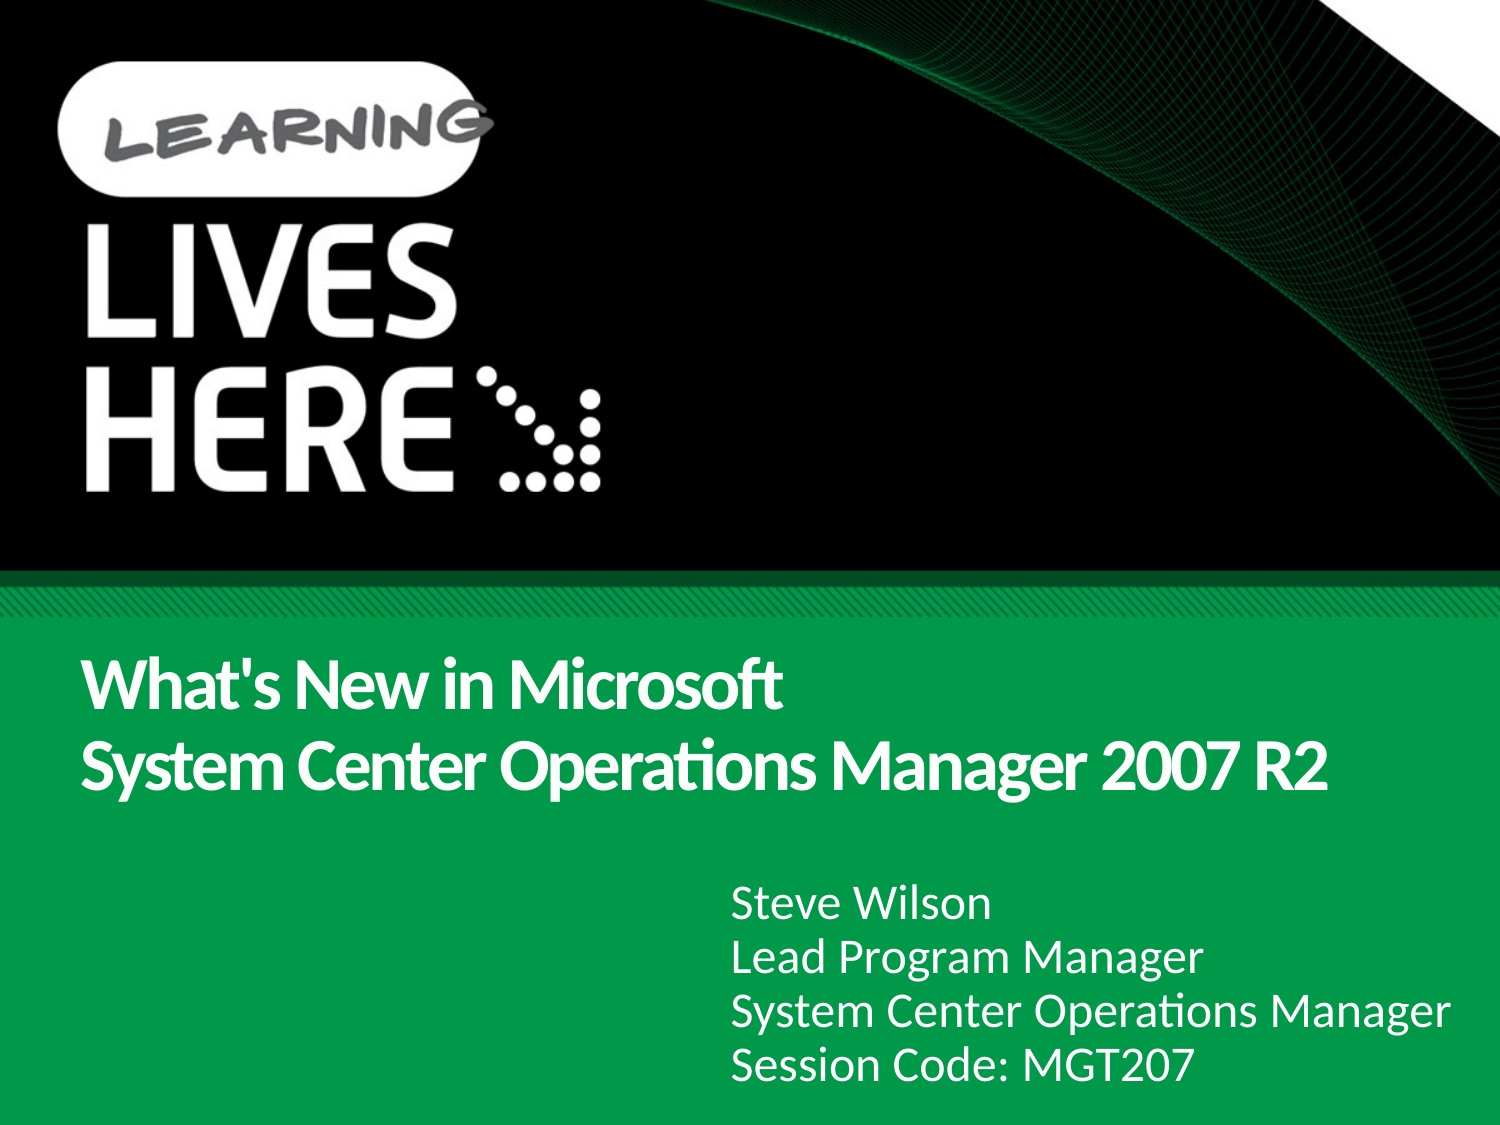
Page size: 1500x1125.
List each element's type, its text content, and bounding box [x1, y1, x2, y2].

title What's New in Microsoft System Center Operations Manager 2007 R2 [80, 644, 1380, 864]
subtitle Steve Wilson Lead Program Manager System Center Operations Manager Session Code: MGT207 [730, 876, 1500, 952]
picture [0, 0, 1500, 1125]
